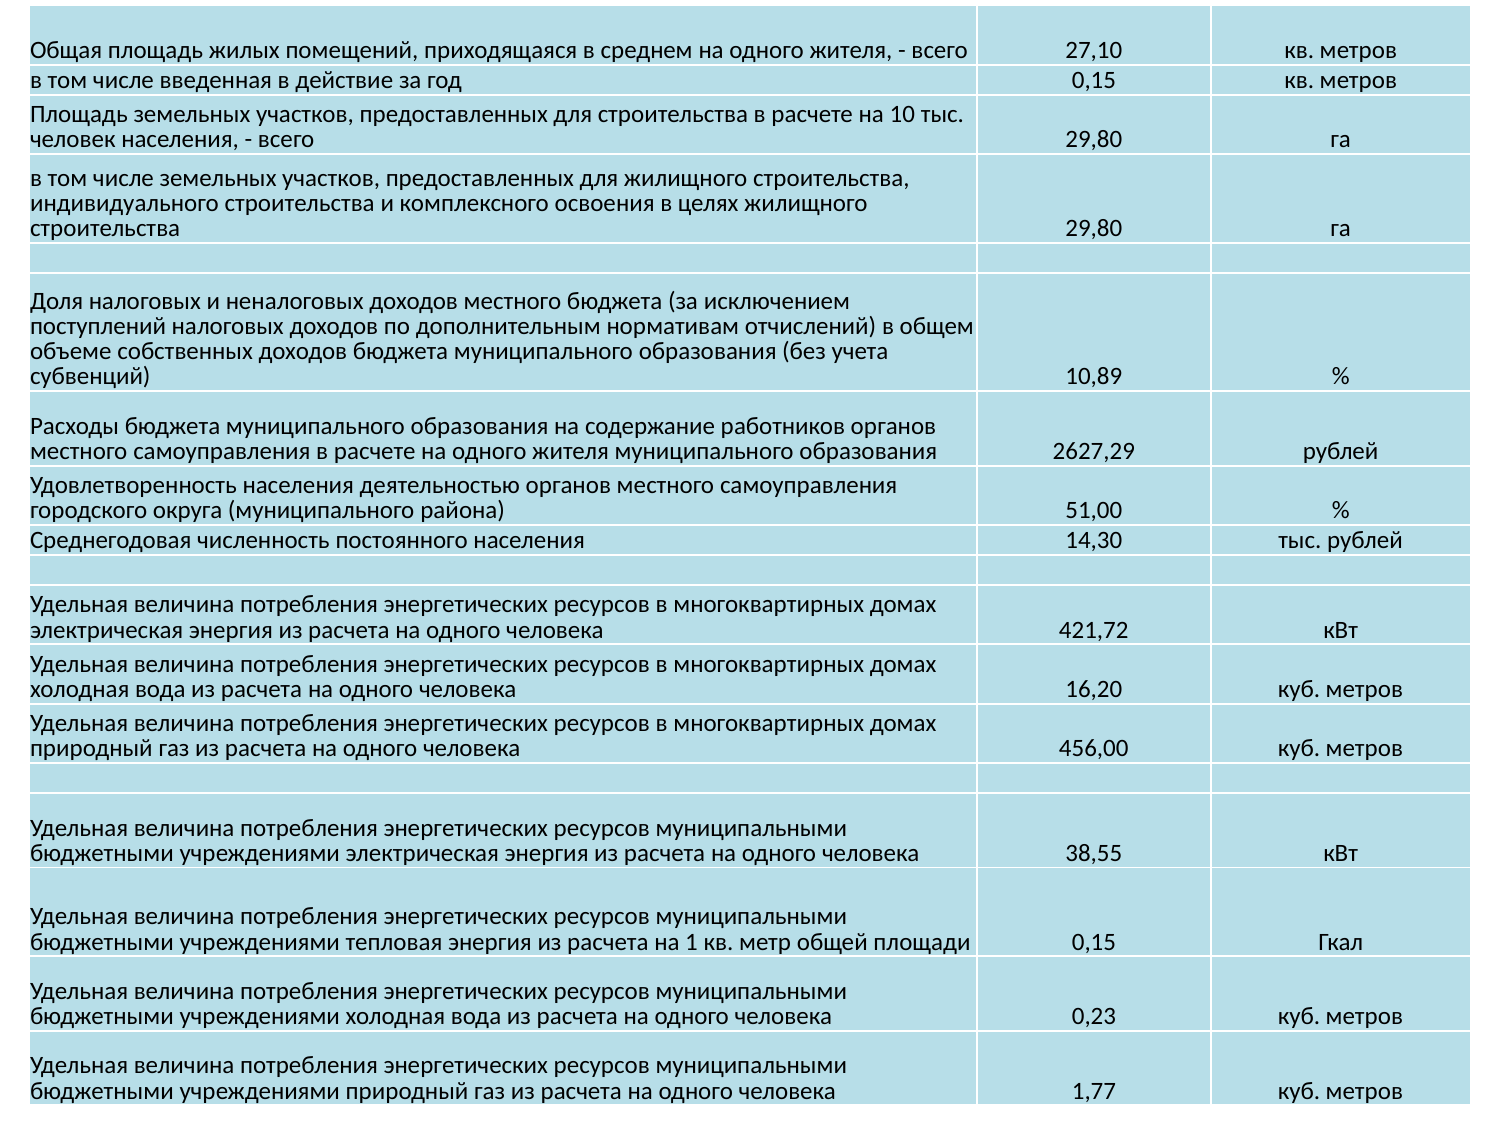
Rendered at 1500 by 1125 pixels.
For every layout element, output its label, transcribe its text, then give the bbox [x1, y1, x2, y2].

table_cell кВт [1212, 586, 1470, 643]
table_cell га [1212, 96, 1470, 153]
table_cell [978, 764, 1210, 792]
table_cell 16,20 [978, 645, 1210, 703]
table_cell 29,80 [978, 155, 1210, 242]
table_cell [1212, 244, 1470, 272]
table_cell кВт [1212, 794, 1470, 867]
table_cell 1,77 [978, 1032, 1210, 1104]
table_cell 51,00 [978, 467, 1210, 524]
table_cell [30, 556, 976, 584]
table_cell [30, 244, 976, 272]
table_cell Удельная величина потребления энергетических ресурсов муниципальными бюджетными учреждениями холодная вода из расчета на одного человека [30, 957, 976, 1030]
table_cell 14,30 [978, 526, 1210, 554]
table_cell 29,80 [978, 96, 1210, 153]
table_cell 421,72 [978, 586, 1210, 643]
table_cell % [1212, 274, 1470, 390]
table_cell кв. метров [1212, 66, 1470, 94]
table_header 27,10 [978, 6, 1210, 64]
table_cell 0,15 [978, 868, 1210, 955]
table_cell 10,89 [978, 274, 1210, 390]
table_cell Удельная величина потребления энергетических ресурсов муниципальными бюджетными учреждениями тепловая энергия из расчета на 1 кв. метр общей площади [30, 868, 976, 955]
table_cell куб. метров [1212, 1032, 1470, 1104]
table_cell в том числе введенная в действие за год [30, 66, 976, 94]
table_header Общая площадь жилых помещений, приходящаяся в среднем на одного жителя, - всего [30, 6, 976, 64]
table_cell Доля налоговых и неналоговых доходов местного бюджета (за исключением поступлений налоговых доходов по дополнительным нормативам отчислений) в общем объеме собственных доходов бюджета муниципального образования (без учета субвенций) [30, 274, 976, 390]
table_cell Среднегодовая численность постоянного населения [30, 526, 976, 554]
table_cell [1212, 556, 1470, 584]
table_cell [978, 556, 1210, 584]
table_cell Удельная величина потребления энергетических ресурсов в многоквартирных домах холодная вода из расчета на одного человека [30, 645, 976, 703]
table_cell тыс. рублей [1212, 526, 1470, 554]
table_cell 2627,29 [978, 392, 1210, 465]
table_cell Удельная величина потребления энергетических ресурсов муниципальными бюджетными учреждениями электрическая энергия из расчета на одного человека [30, 794, 976, 867]
table_cell куб. метров [1212, 645, 1470, 703]
table_cell 38,55 [978, 794, 1210, 867]
table_cell Гкал [1212, 868, 1470, 955]
table_cell [1212, 764, 1470, 792]
table_cell куб. метров [1212, 957, 1470, 1030]
table_cell Удельная величина потребления энергетических ресурсов муниципальными бюджетными учреждениями природный газ из расчета на одного человека [30, 1032, 976, 1104]
table_cell 0,15 [978, 66, 1210, 94]
table_cell Расходы бюджета муниципального образования на содержание работников органов местного самоуправления в расчете на одного жителя муниципального образования [30, 392, 976, 465]
table_cell [978, 244, 1210, 272]
table_cell в том числе земельных участков, предоставленных для жилищного строительства, индивидуального строительства и комплексного освоения в целях жилищного строительства [30, 155, 976, 242]
table_cell Удовлетворенность населения деятельностью органов местного самоуправления городского округа (муниципального района) [30, 467, 976, 524]
table_cell Площадь земельных участков, предоставленных для строительства в расчете на 10 тыс. человек населения, - всего [30, 96, 976, 153]
table_cell га [1212, 155, 1470, 242]
table_cell куб. метров [1212, 705, 1470, 762]
table_cell [30, 764, 976, 792]
table_cell 0,23 [978, 957, 1210, 1030]
table_header кв. метров [1212, 6, 1470, 64]
table_cell 456,00 [978, 705, 1210, 762]
table_cell рублей [1212, 392, 1470, 465]
table_cell % [1212, 467, 1470, 524]
table_cell Удельная величина потребления энергетических ресурсов в многоквартирных домах электрическая энергия из расчета на одного человека [30, 586, 976, 643]
table_cell Удельная величина потребления энергетических ресурсов в многоквартирных домах природный газ из расчета на одного человека [30, 705, 976, 762]
